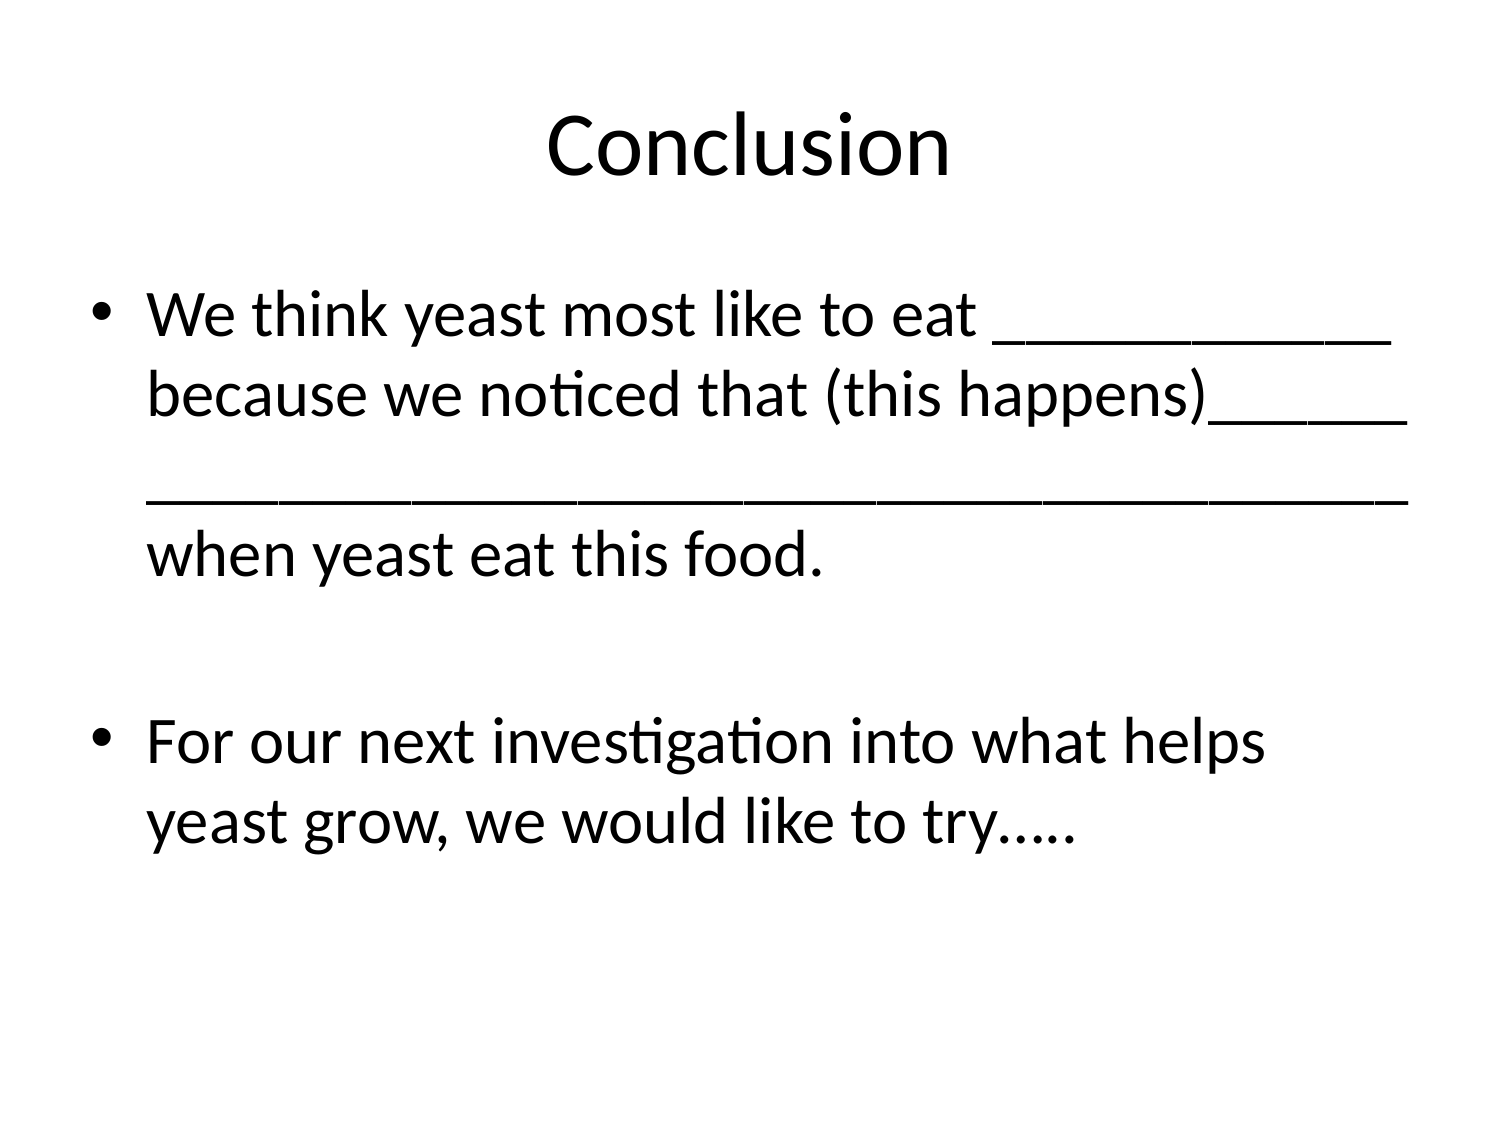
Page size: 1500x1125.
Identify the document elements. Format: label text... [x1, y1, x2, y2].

title Conclusion [75, 45, 1425, 233]
list We think yeast most like to eat ____________ because we noticed that (this happens)______ ______________________________________ when yeast eat this food. For our next investigation into what helps yeast grow, we would like to try….. [75, 262, 1425, 1005]
